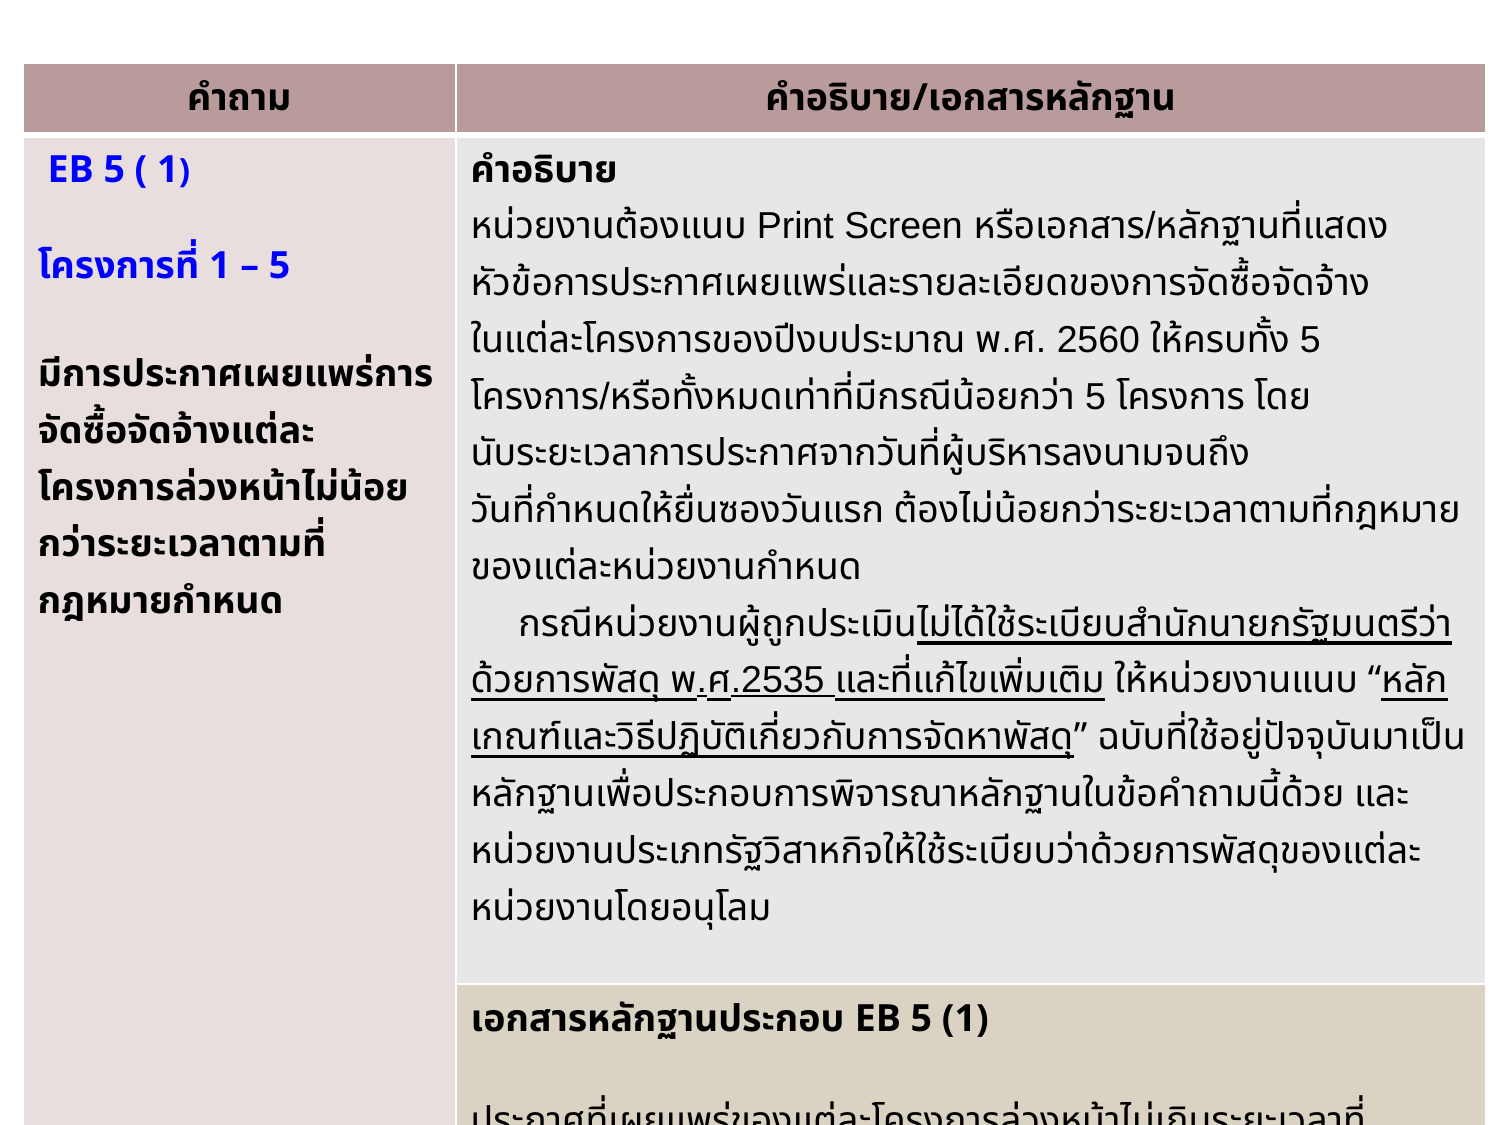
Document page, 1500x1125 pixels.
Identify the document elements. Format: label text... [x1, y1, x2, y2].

table_cell เอกสารหลักฐานประกอบ EB 5 (1) ประกาศที่เผยแพร่ของแต่ละโครงการล่วงหน้าไม่เกินระยะเวลาที่กฎหมายของแต่ละหน่วยกำหนด นับจากวันที่ผู้บริหารลงนามถึงวันที่กำหนดให้ยื่นซองวันแรก [457, 985, 1485, 1125]
table_cell คำอธิบาย หน่วยงานต้องแนบ Print Screen หรือเอกสาร/หลักฐานที่แสดงหัวข้อการประกาศเผยแพร่และรายละเอียดของการจัดซื้อจัดจ้าง ในแต่ละโครงการของปีงบประมาณ พ.ศ. 2560 ให้ครบทั้ง 5 โครงการ/หรือทั้งหมดเท่าที่มีกรณีน้อยกว่า 5 โครงการ โดย นับระยะเวลาการประกาศจากวันที่ผู้บริหารลงนามจนถึง วันที่กำหนดให้ยื่นซองวันแรก ต้องไม่น้อยกว่าระยะเวลาตามที่กฎหมายของแต่ละหน่วยงานกำหนด กรณีหน่วยงานผู้ถูกประเมินไม่ได้ใช้ระเบียบสำนักนายกรัฐมนตรีว่าด้วยการพัสดุ พ.ศ.2535 และที่แก้ไขเพิ่มเติม ให้หน่วยงานแนบ “หลักเกณฑ์และวิธีปฏิบัติเกี่ยวกับการจัดหาพัสดุ” ฉบับที่ใช้อยู่ปัจจุบันมาเป็นหลักฐานเพื่อประกอบการพิจารณาหลักฐานในข้อคำถามนี้ด้วย และหน่วยงานประเภทรัฐวิสาหกิจให้ใช้ระเบียบว่าด้วยการพัสดุของแต่ละหน่วยงานโดยอนุโลม [457, 138, 1485, 983]
table_header คำอธิบาย/เอกสารหลักฐาน [457, 64, 1485, 132]
table_header คำถาม [24, 64, 455, 132]
table_cell EB 5 ( 1) โครงการที่ 1 – 5 มีการประกาศเผยแพร่การจัดซื้อจัดจ้างแต่ละโครงการล่วงหน้าไม่น้อยกว่าระยะเวลาตามที่กฎหมายกำหนด [24, 138, 455, 1125]
